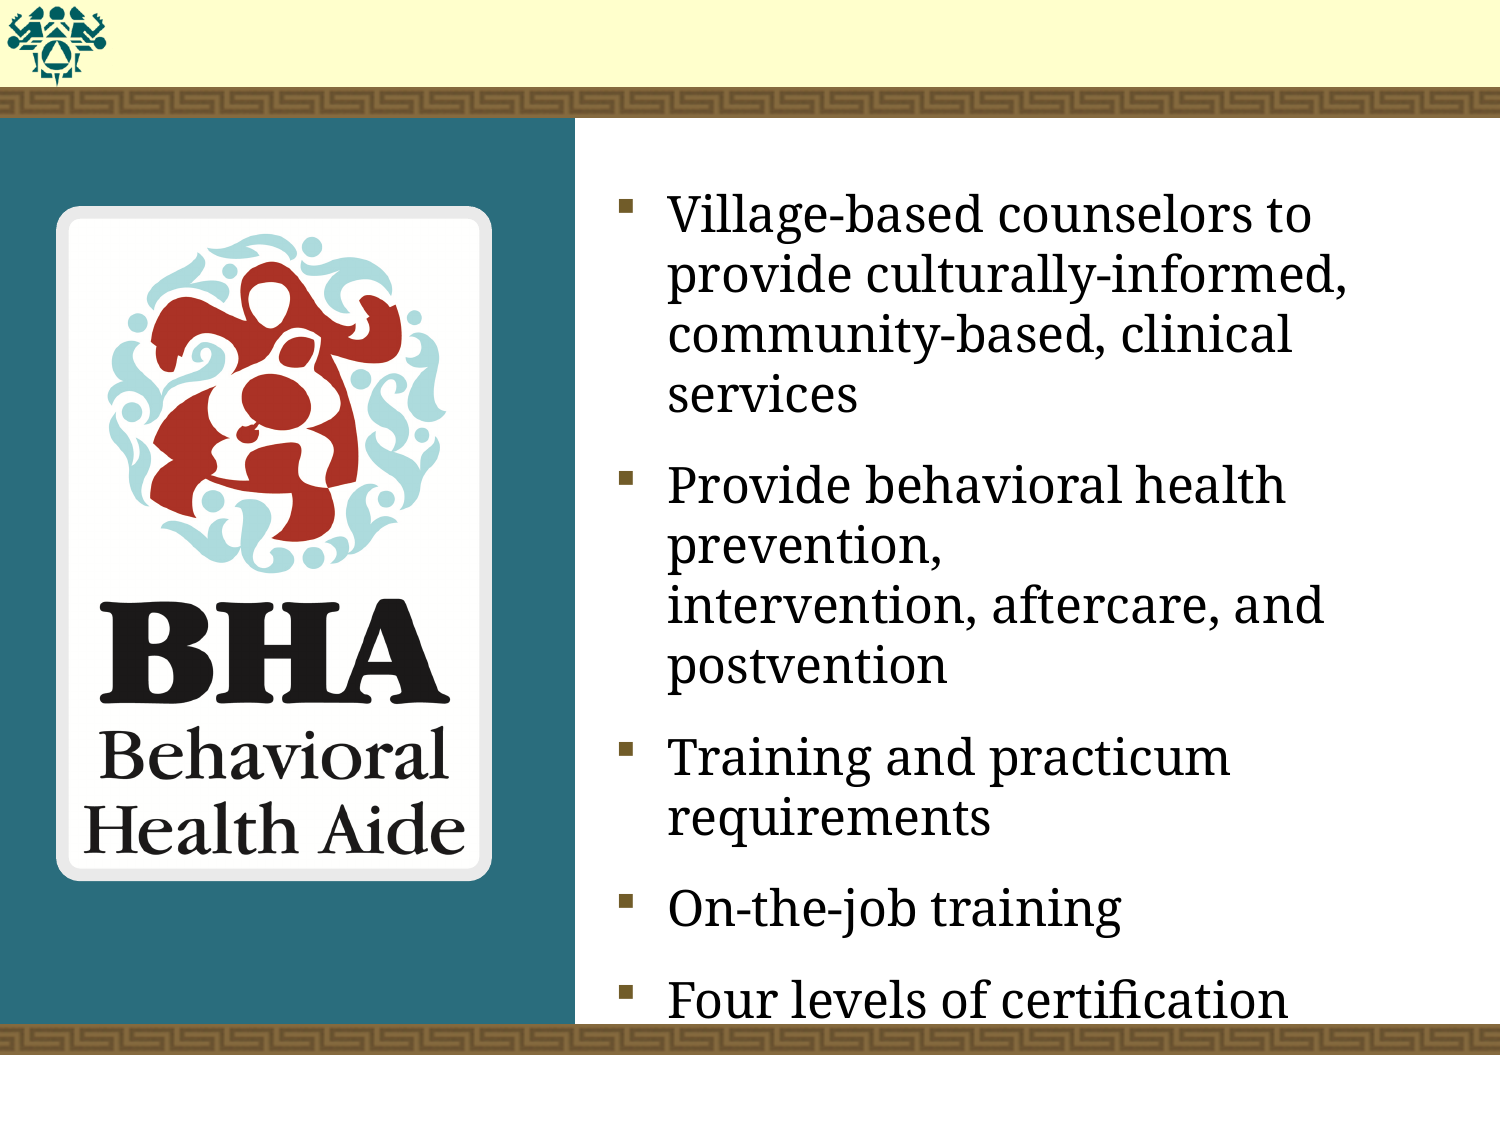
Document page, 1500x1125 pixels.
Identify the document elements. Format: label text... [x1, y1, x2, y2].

picture [62, 212, 486, 876]
list Village-based counselors to provide culturally-informed, community-based, clinical services Provide behavioral health prevention, intervention, aftercare, and postvention Training and practicum requirements On-the-job training Four levels of certification [599, 174, 1463, 1038]
picture [0, 0, 1500, 118]
picture [0, 1024, 1500, 1055]
